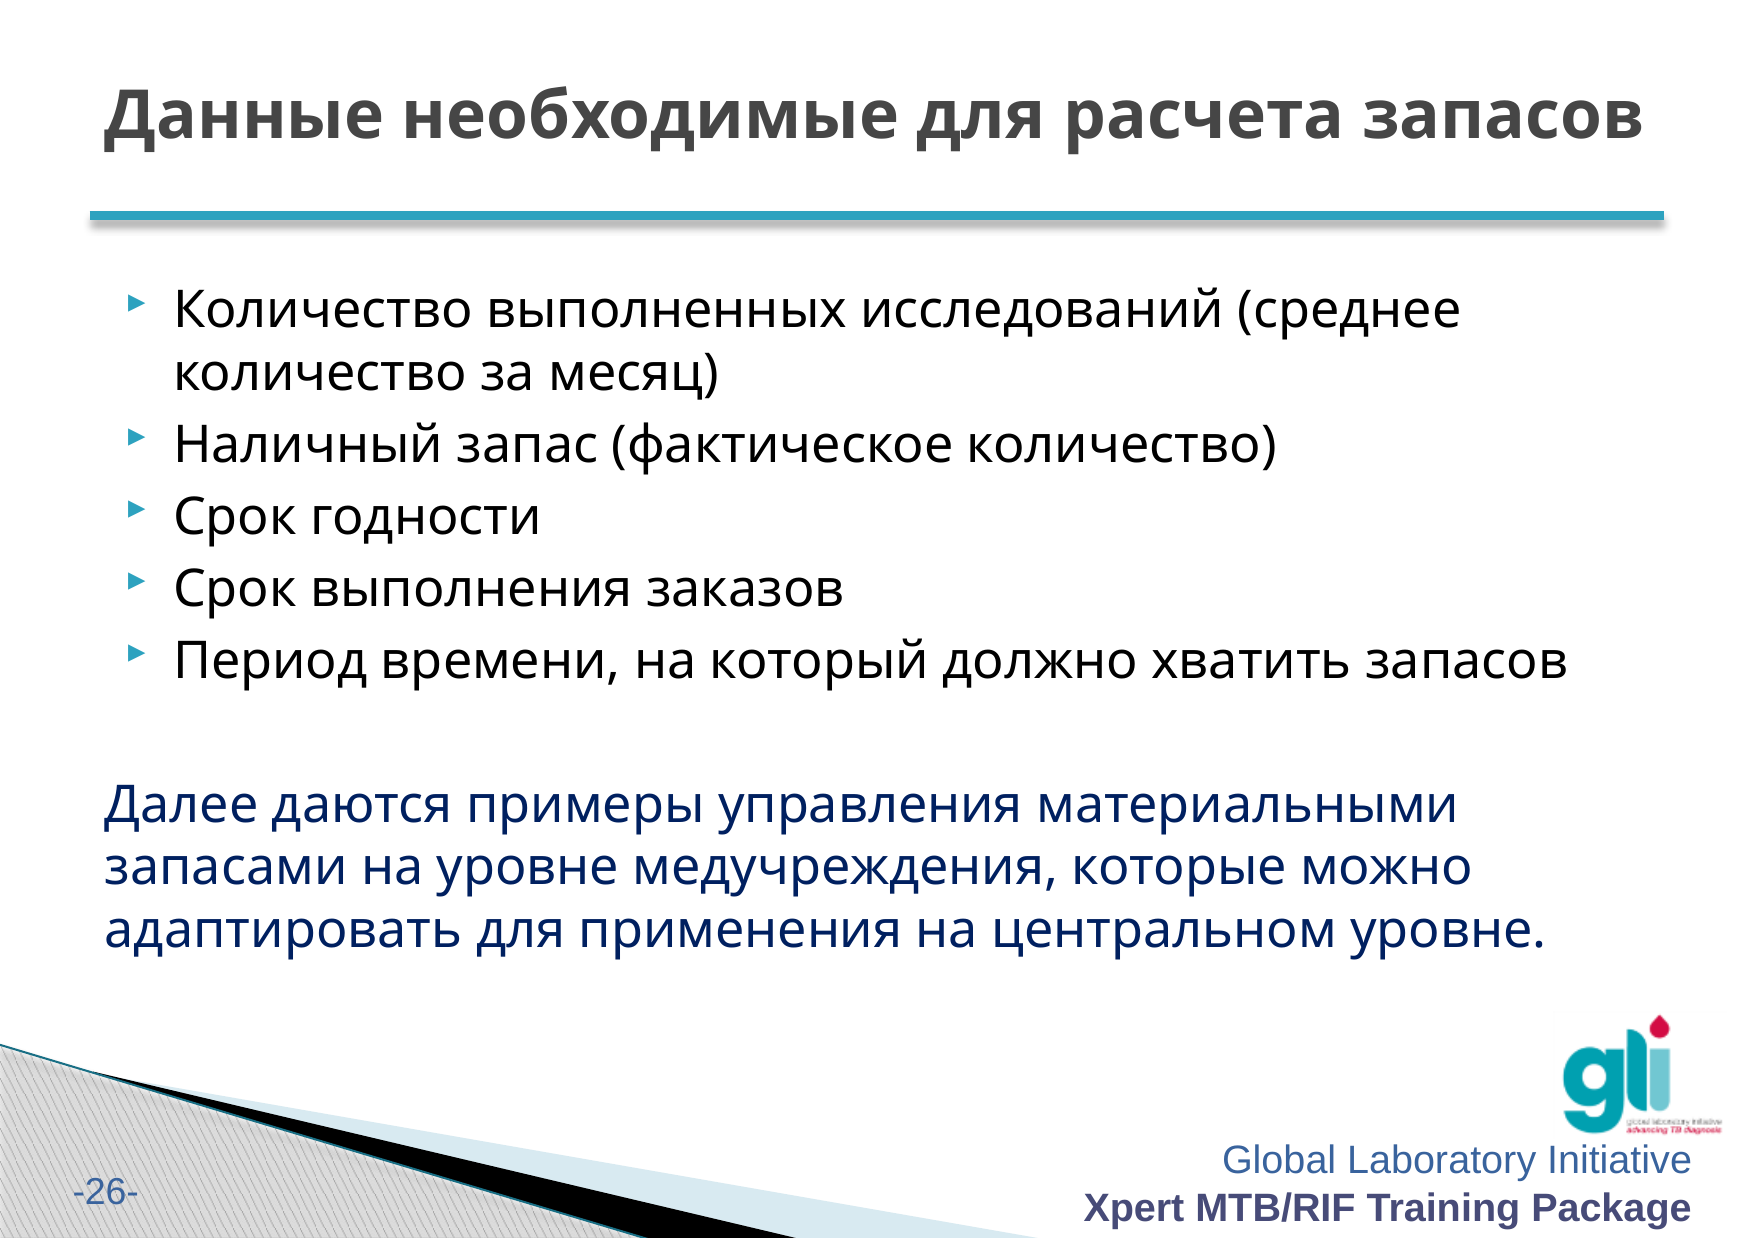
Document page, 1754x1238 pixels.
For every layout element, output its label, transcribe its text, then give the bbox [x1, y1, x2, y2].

list Количество выполненных исследований (среднее количество за месяц) Наличный запас (фактическое количество) Срок годности Срок выполнения заказов Период времени, на который должно хватить запасов Далее даются примеры управления материальными запасами на уровне медучреждения, которые можно адаптировать для применения на центральном уровне. [87, 267, 1666, 996]
picture [1553, 1011, 1727, 1139]
title Данные необходимые для расчета запасов [87, 28, 1666, 195]
